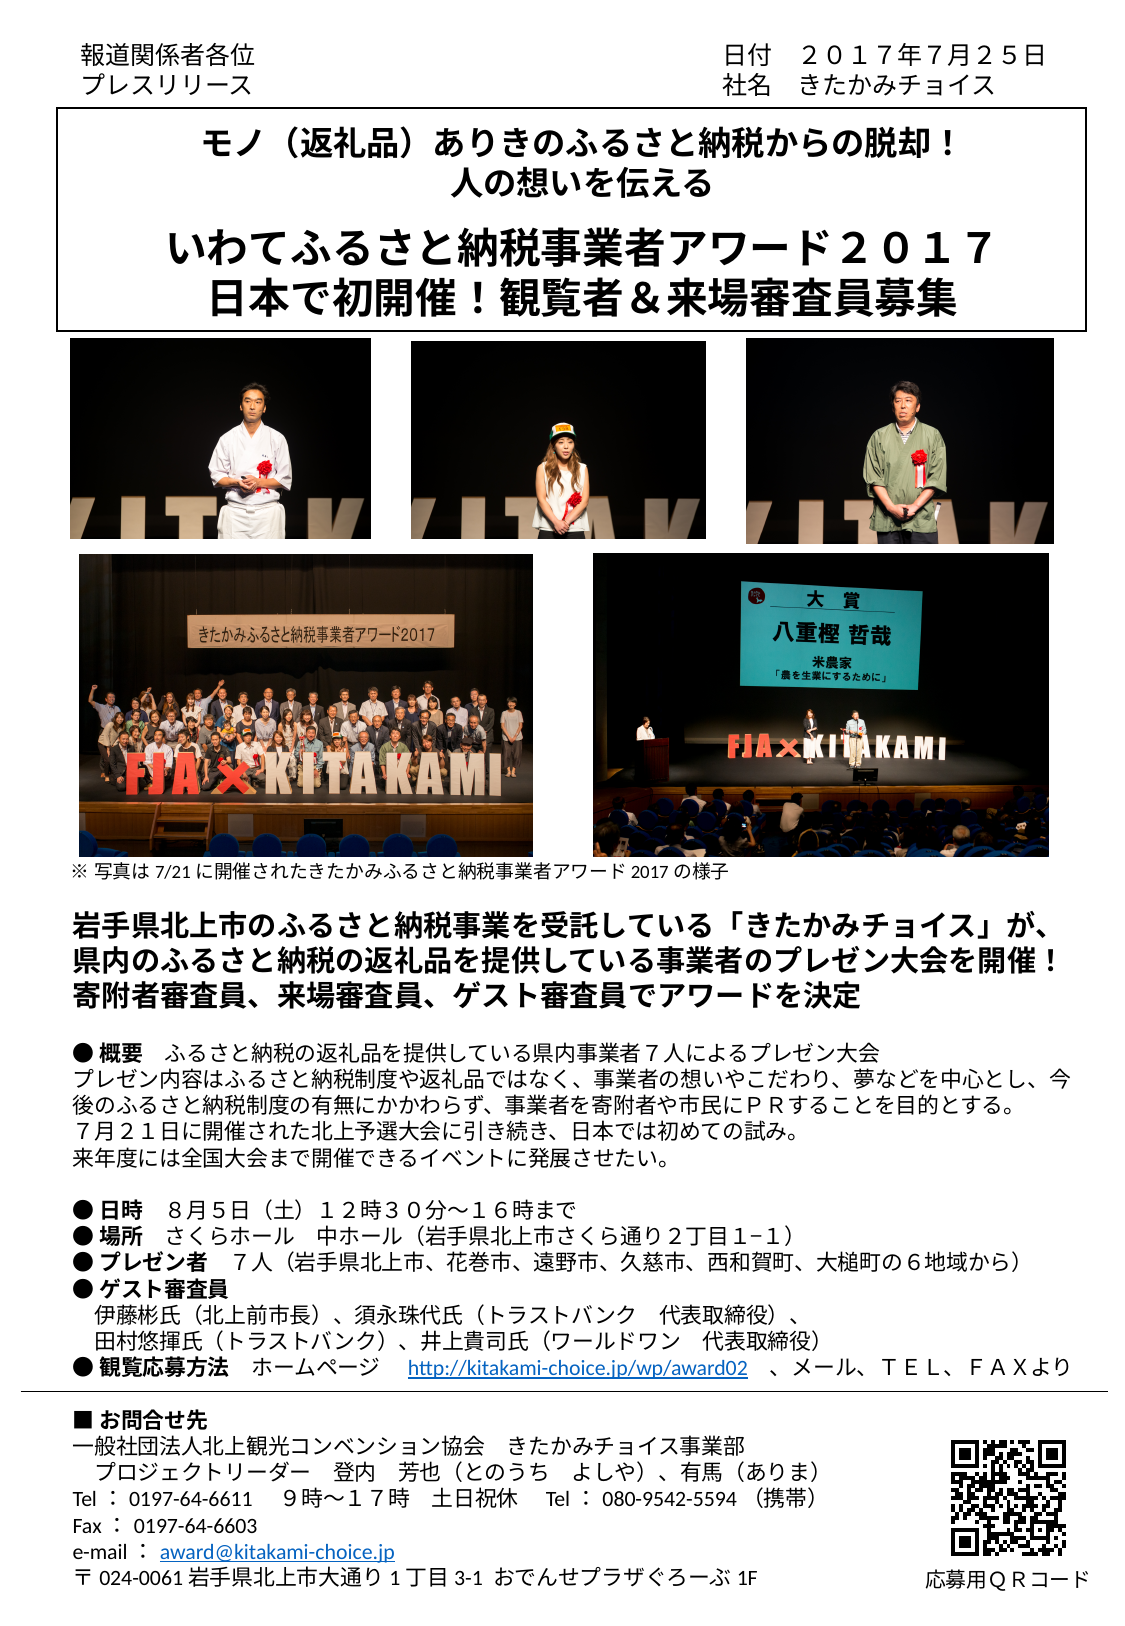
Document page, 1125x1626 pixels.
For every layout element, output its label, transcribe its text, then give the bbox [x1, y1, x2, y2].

picture [593, 553, 1049, 857]
picture [935, 1424, 1081, 1571]
text_box [56, 107, 1087, 332]
picture [79, 554, 533, 857]
picture [746, 338, 1054, 544]
text_box 報道関係者各位 プレスリリース [65, 31, 271, 107]
picture [411, 341, 706, 539]
text_box 岩手県北上市のふるさと納税事業を受託している「きたかみチョイス」が、 県内のふるさと納税の返礼品を提供している事業者のプレゼン大会を開催！ 寄附者審査員、来場審査員、ゲスト審査員でアワードを決定 ●概要 ふるさと納税の返礼品を提供している県内事業者７人によるプレゼン大会 プレゼン内容はふるさと納税制度や返礼品ではなく、事業者の想いやこだわり、夢などを中心とし、今後のふるさと納税制度の有無にかかわらず、事業者を寄附者や市民にＰＲすることを目的とする。 ７月２１日に開催された北上予選大会に引き続き、日本では初めての試み。 来年度には全国大会まで開催できるイベントに発展させたい。 ●日時 ８月５日（土）１２時３０分～１６時まで ●場所 さくらホール 中ホール（岩手県北上市さくら通り２丁目１−１） ●プレゼン者 ７人（岩手県北上市、花巻市、遠野市、久慈市、西和賀町、大槌町の６地域から） ●ゲスト審査員 伊藤彬氏（北上前市長）、須永珠代氏（トラストバンク 代表取締役）、 田村悠揮氏（トラストバンク）、井上貴司氏（ワールドワン 代表取締役） ●観覧応募方法 ホームページ http://kitakami-choice.jp/wp/award02 、メール、ＴＥＬ、ＦＡＸより ■お問合せ先 一般社団法人北上観光コンベンション協会 きたかみチョイス事業部 プロジェクトリーダー 登内 芳也（とのうち よしや）、有馬（ありま） Tel：0197-64-6611 ９時～１７時 土日祝休 Tel：080-9542-5594（携帯） Fax：0197-64-6603 e-mail：award@kitakami-choice.jp 〒024-0061岩手県北上市大通り1丁目3-1 おでんせプラザぐろーぶ1F [57, 1392, 1108, 1598]
text_box 日付 ２０１７年７月２５日 社名 きたかみチョイス [707, 31, 1063, 107]
picture [70, 338, 371, 539]
text_box 応募用ＱＲコード [910, 1558, 1107, 1599]
text_box 岩手県北上市のふるさと納税事業を受託している「きたかみチョイス」が、 県内のふるさと納税の返礼品を提供している事業者のプレゼン大会を開催！ 寄附者審査員、来場審査員、ゲスト審査員でアワードを決定 ●概要 ふるさと納税の返礼品を提供している県内事業者７人によるプレゼン大会 プレゼン内容はふるさと納税制度や返礼品ではなく、事業者の想いやこだわり、夢などを中心とし、今後のふるさと納税制度の有無にかかわらず、事業者を寄附者や市民にＰＲすることを目的とする。 ７月２１日に開催された北上予選大会に引き続き、日本では初めての試み。 来年度には全国大会まで開催できるイベントに発展させたい。 ●日時 ８月５日（土）１２時３０分～１６時まで ●場所 さくらホール 中ホール（岩手県北上市さくら通り２丁目１−１） ●プレゼン者 ７人（岩手県北上市、花巻市、遠野市、久慈市、西和賀町、大槌町の６地域から） ●ゲスト審査員 伊藤彬氏（北上前市長）、須永珠代氏（トラストバンク 代表取締役）、 田村悠揮氏（トラストバンク）、井上貴司氏（ワールドワン 代表取締役） ●観覧応募方法 ホームページ http://kitakami-choice.jp/wp/award02 、メール、ＴＥＬ、ＦＡＸより ■お問合せ先 一般社団法人北上観光コンベンション協会 きたかみチョイス事業部 プロジェクトリーダー 登内 芳也（とのうち よしや）、有馬（ありま） Tel：0197-64-6611 ９時～１７時 土日祝休 Tel：080-9542-5594（携帯） Fax：0197-64-6603 e-mail：award@kitakami-choice.jp 〒024-0061岩手県北上市大通り1丁目3-1 おでんせプラザぐろーぶ1F [57, 899, 1108, 1391]
text_box ※写真は7/21に開催されたきたかみふるさと納税事業者アワード2017の様子 [56, 852, 745, 890]
